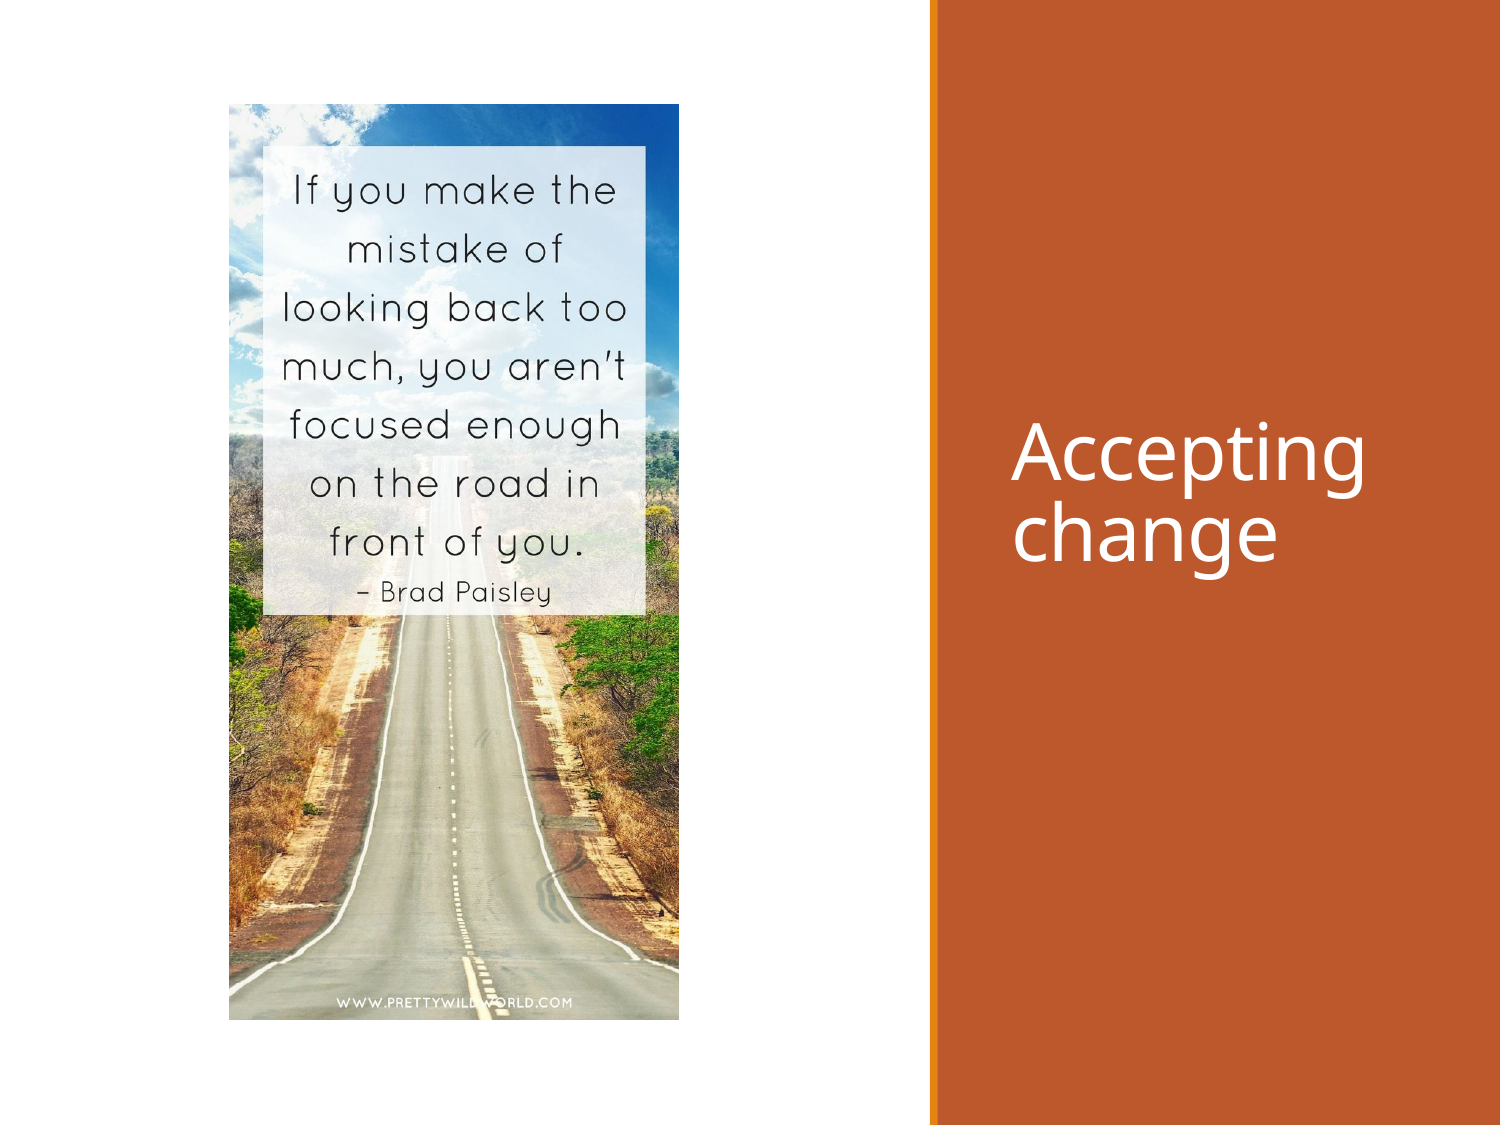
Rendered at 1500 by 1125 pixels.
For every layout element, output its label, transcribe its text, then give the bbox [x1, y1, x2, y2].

text_box Accepting change [996, 104, 1447, 585]
text_box [0, 0, 928, 1125]
text_box [928, 0, 939, 709]
picture [229, 104, 679, 1021]
text_box [939, 0, 1500, 1125]
text_box [928, 721, 939, 1125]
